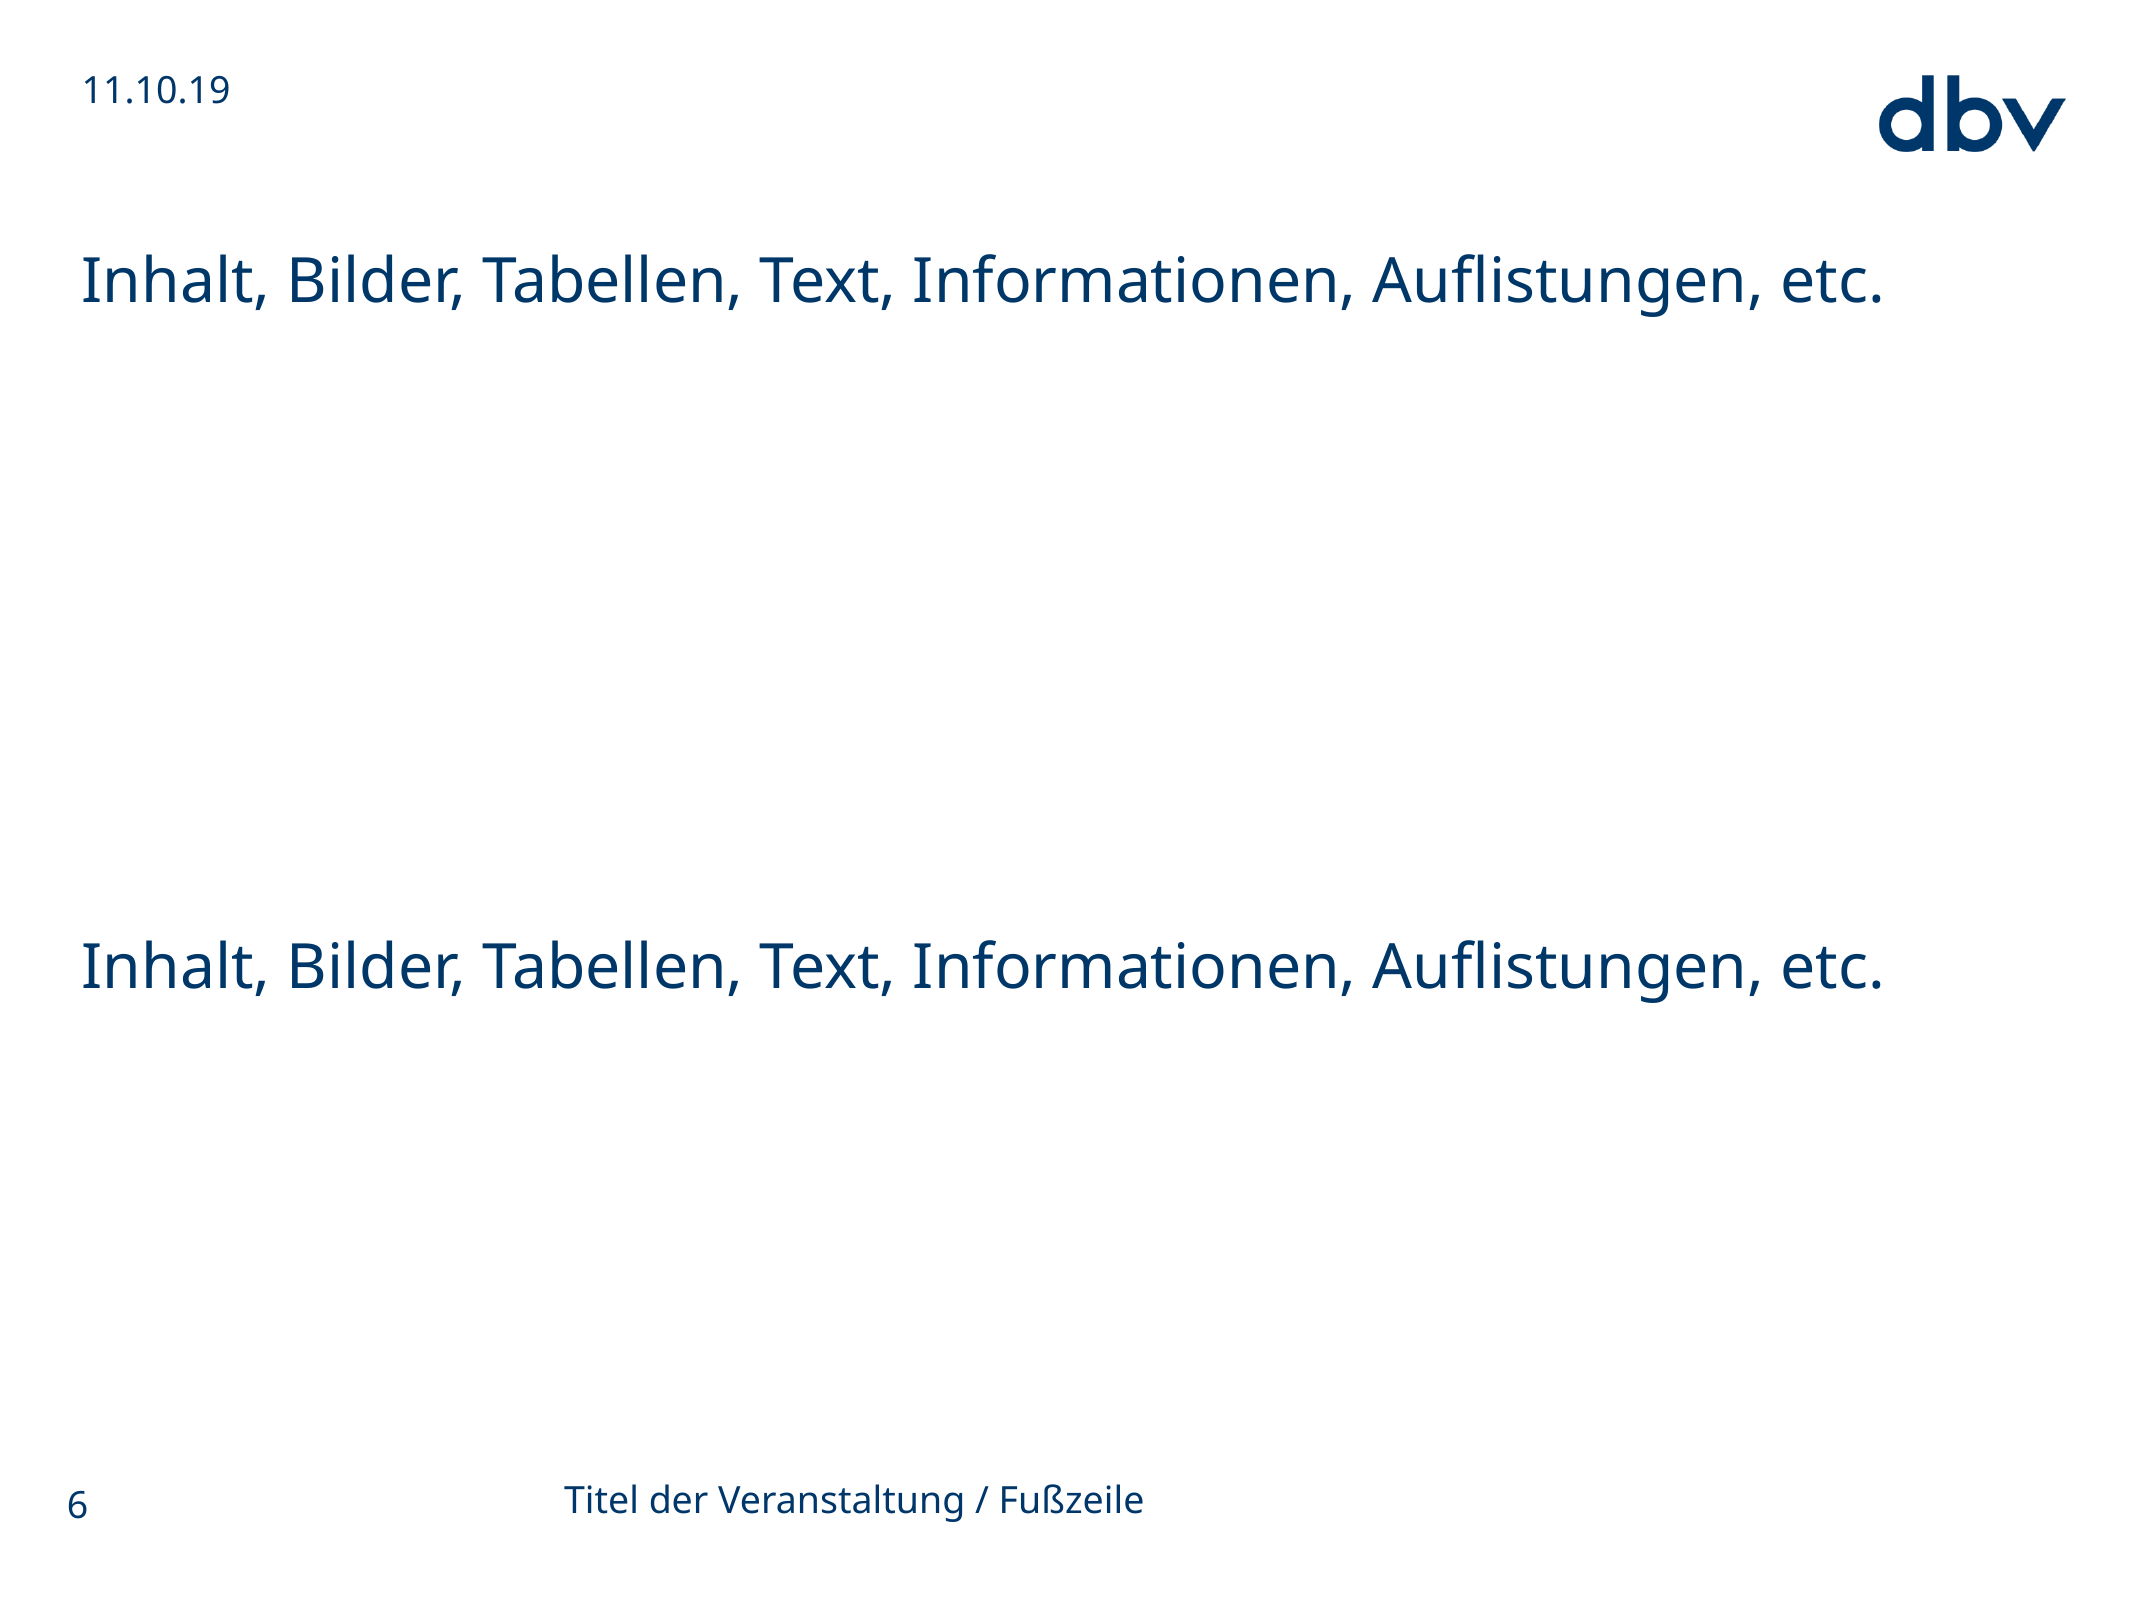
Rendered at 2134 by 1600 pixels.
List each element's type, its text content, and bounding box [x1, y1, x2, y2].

list Inhalt, Bilder, Tabellen, Text, Informationen, Auflistungen, etc. [66, 225, 2063, 821]
picture [1802, 0, 2134, 226]
list 11.10.19 [66, 63, 1715, 132]
list Inhalt, Bilder, Tabellen, Text, Informationen, Auflistungen, etc. [66, 911, 2063, 1423]
footer Titel der Veranstaltung / Fußzeile [564, 1476, 1681, 1562]
